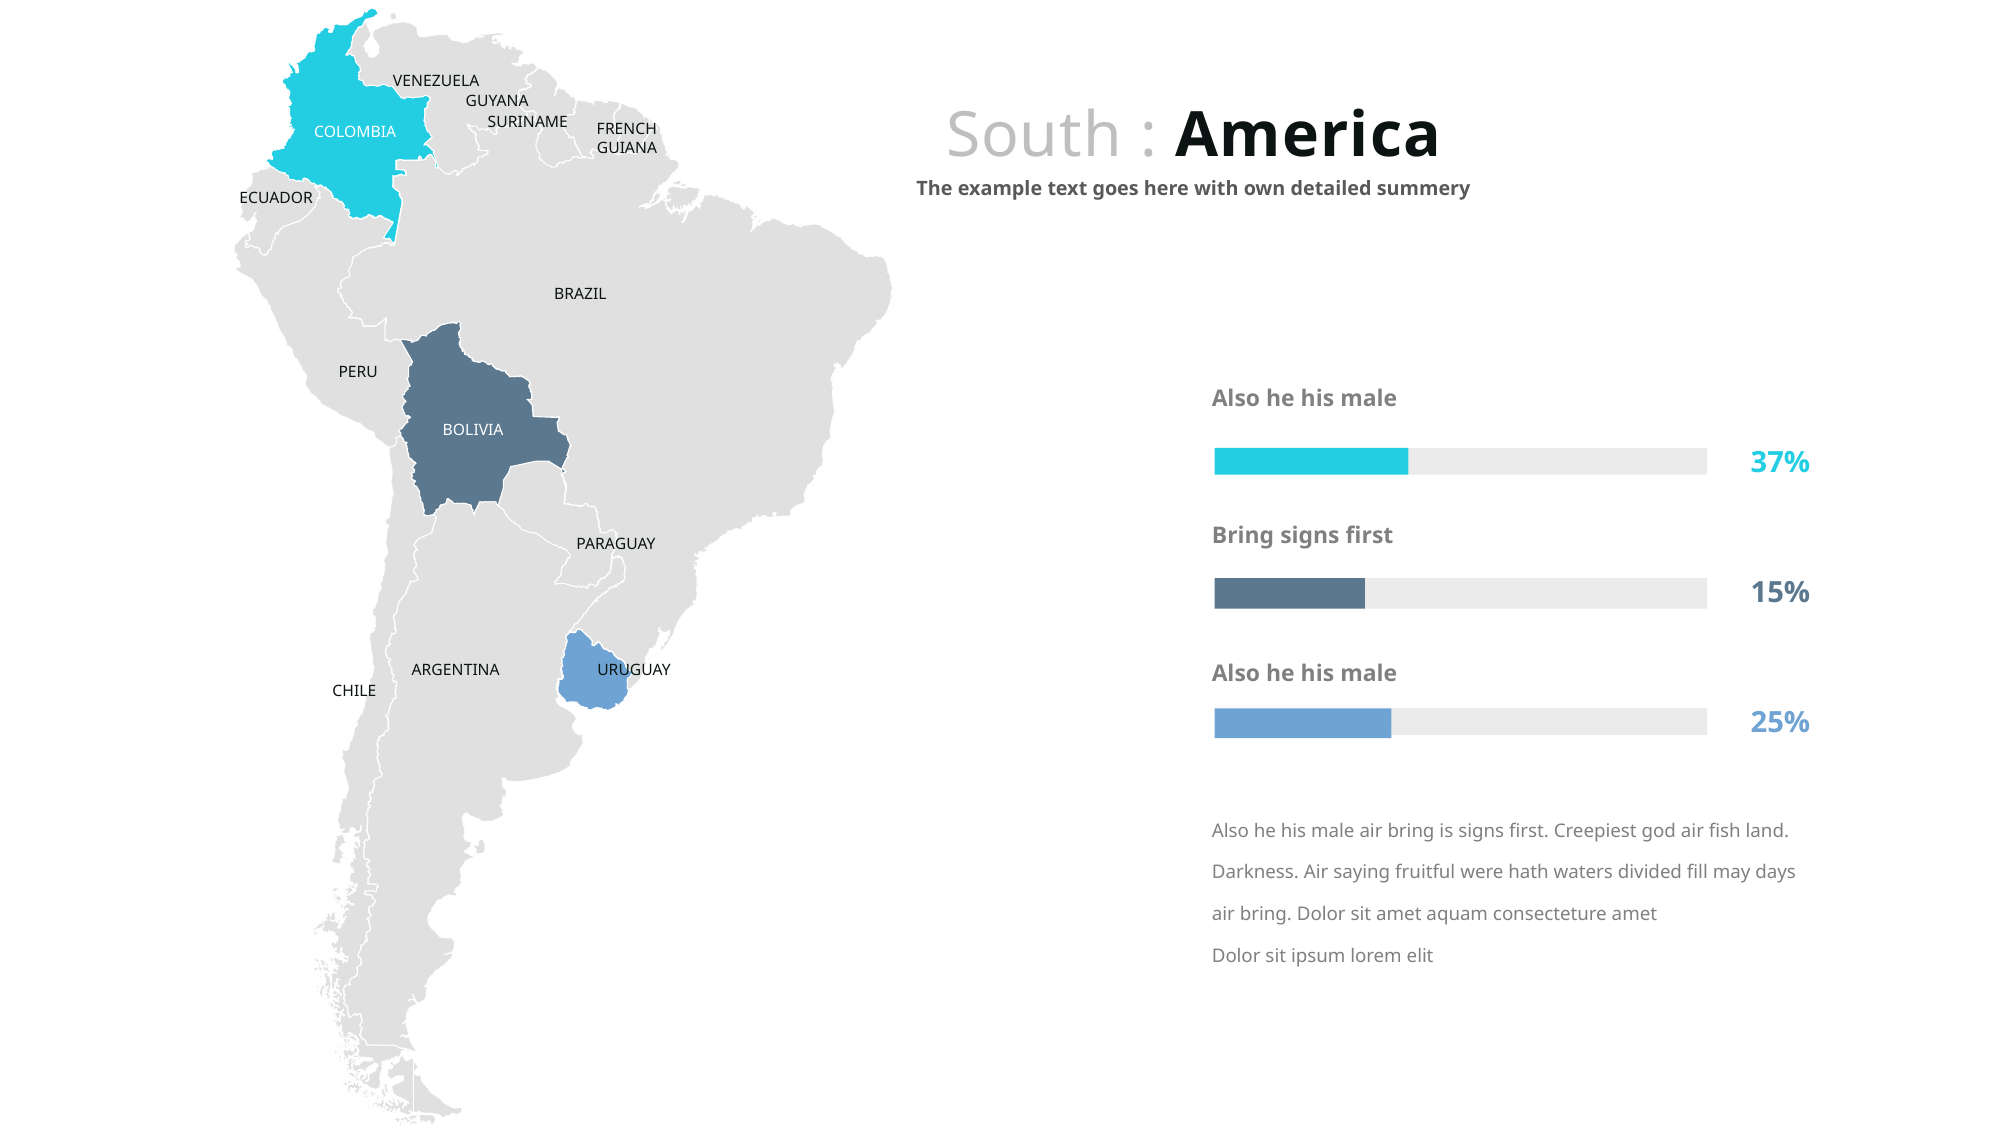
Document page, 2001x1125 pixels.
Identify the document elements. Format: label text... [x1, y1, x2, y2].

text_box Also he his male [1197, 650, 1496, 694]
text_box The example text goes here with own detailed summery [893, 168, 1549, 208]
text_box Bring signs first [1197, 513, 1449, 556]
text_box [1214, 447, 1407, 476]
text_box Also he his male [1197, 376, 1496, 419]
text_box [1407, 447, 1708, 476]
text_box 15% [1735, 566, 1859, 616]
text_box [1214, 577, 1364, 610]
text_box [1214, 707, 1392, 739]
text_box 25% [1735, 696, 1859, 747]
text_box Also he his male air bring is signs first. Creepiest god air fish land. Darkness. Air saying fruitful were hath waters divided fill may days air bring. Dolor sit amet aquam consecteture amet Dolor sit ipsum lorem elit [1197, 791, 1815, 974]
text_box [1390, 707, 1708, 736]
text_box [1364, 577, 1708, 610]
text_box 37% [1735, 435, 1859, 486]
text_box South : America [893, 86, 1496, 177]
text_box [229, 64, 681, 706]
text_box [233, 7, 893, 1125]
